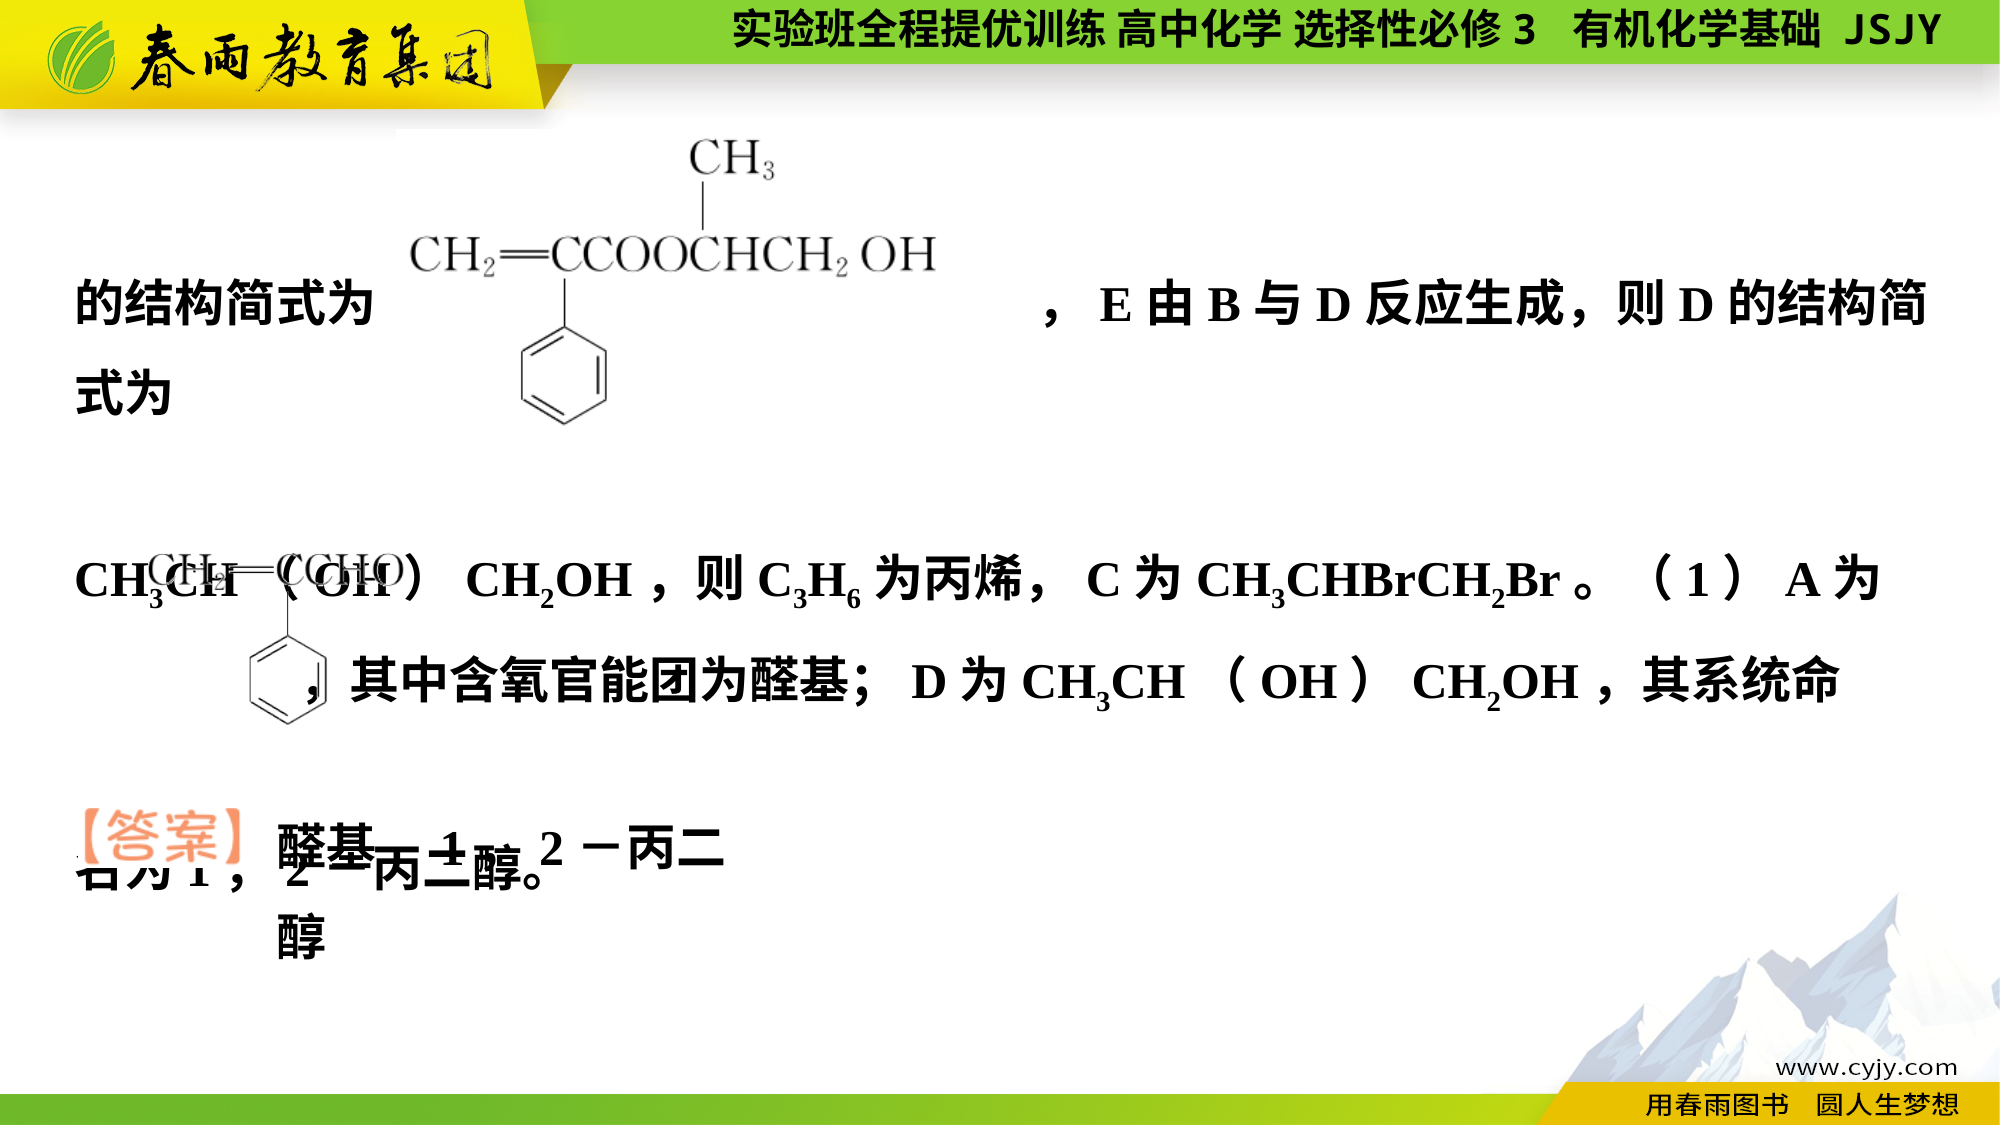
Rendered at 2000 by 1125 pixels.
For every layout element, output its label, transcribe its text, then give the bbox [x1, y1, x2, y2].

text_box 醛基 1，2－丙二醇 [261, 778, 742, 883]
picture [0, 0, 2000, 1125]
list 的结构简式为 ，E由B与D反应生成，则D的结构简式为 CH3CH（OH）CH2OH，则C3H6为丙烯，C为CH3CHBrCH2Br。（1）A为 ，其中含氧官能团为醛基；D为CH3CH（OH）CH2OH，其系统命 名为1，2－丙二醇。 [59, 234, 1944, 795]
